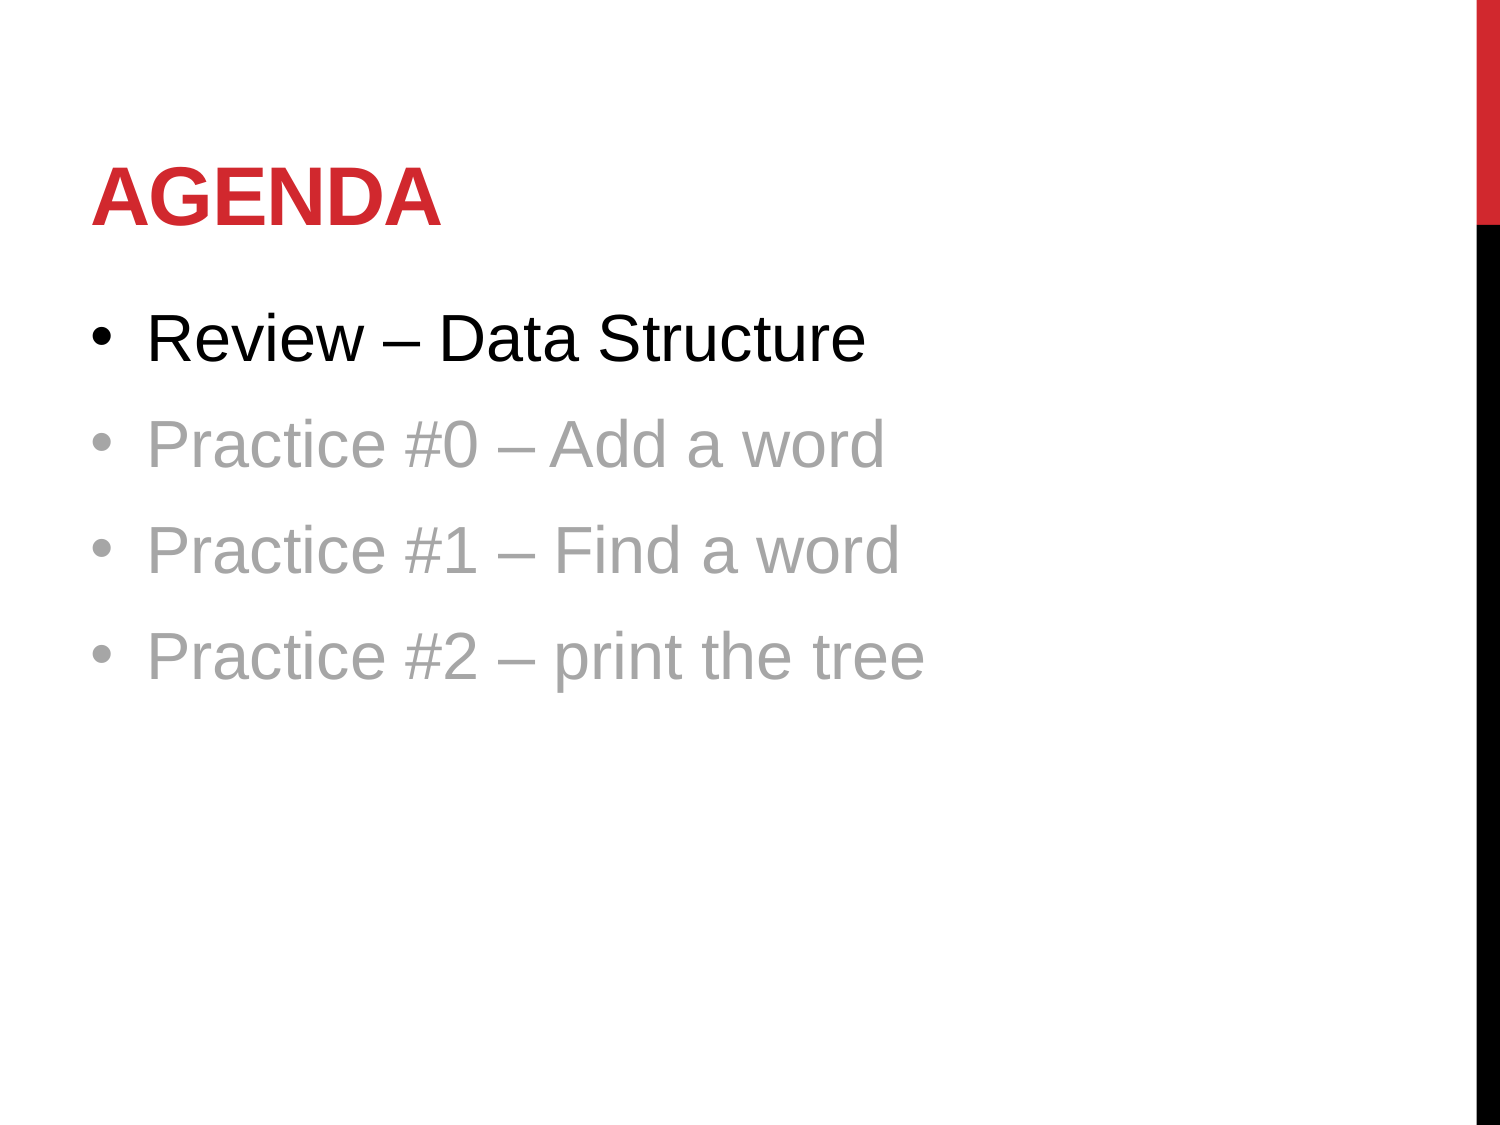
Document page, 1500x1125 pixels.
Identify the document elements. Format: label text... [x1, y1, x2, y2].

list Review – Data Structure Practice #0 – Add a word Practice #1 – Find a word Practice #2 – print the tree [75, 287, 1325, 1005]
title Agenda [75, 25, 1025, 250]
